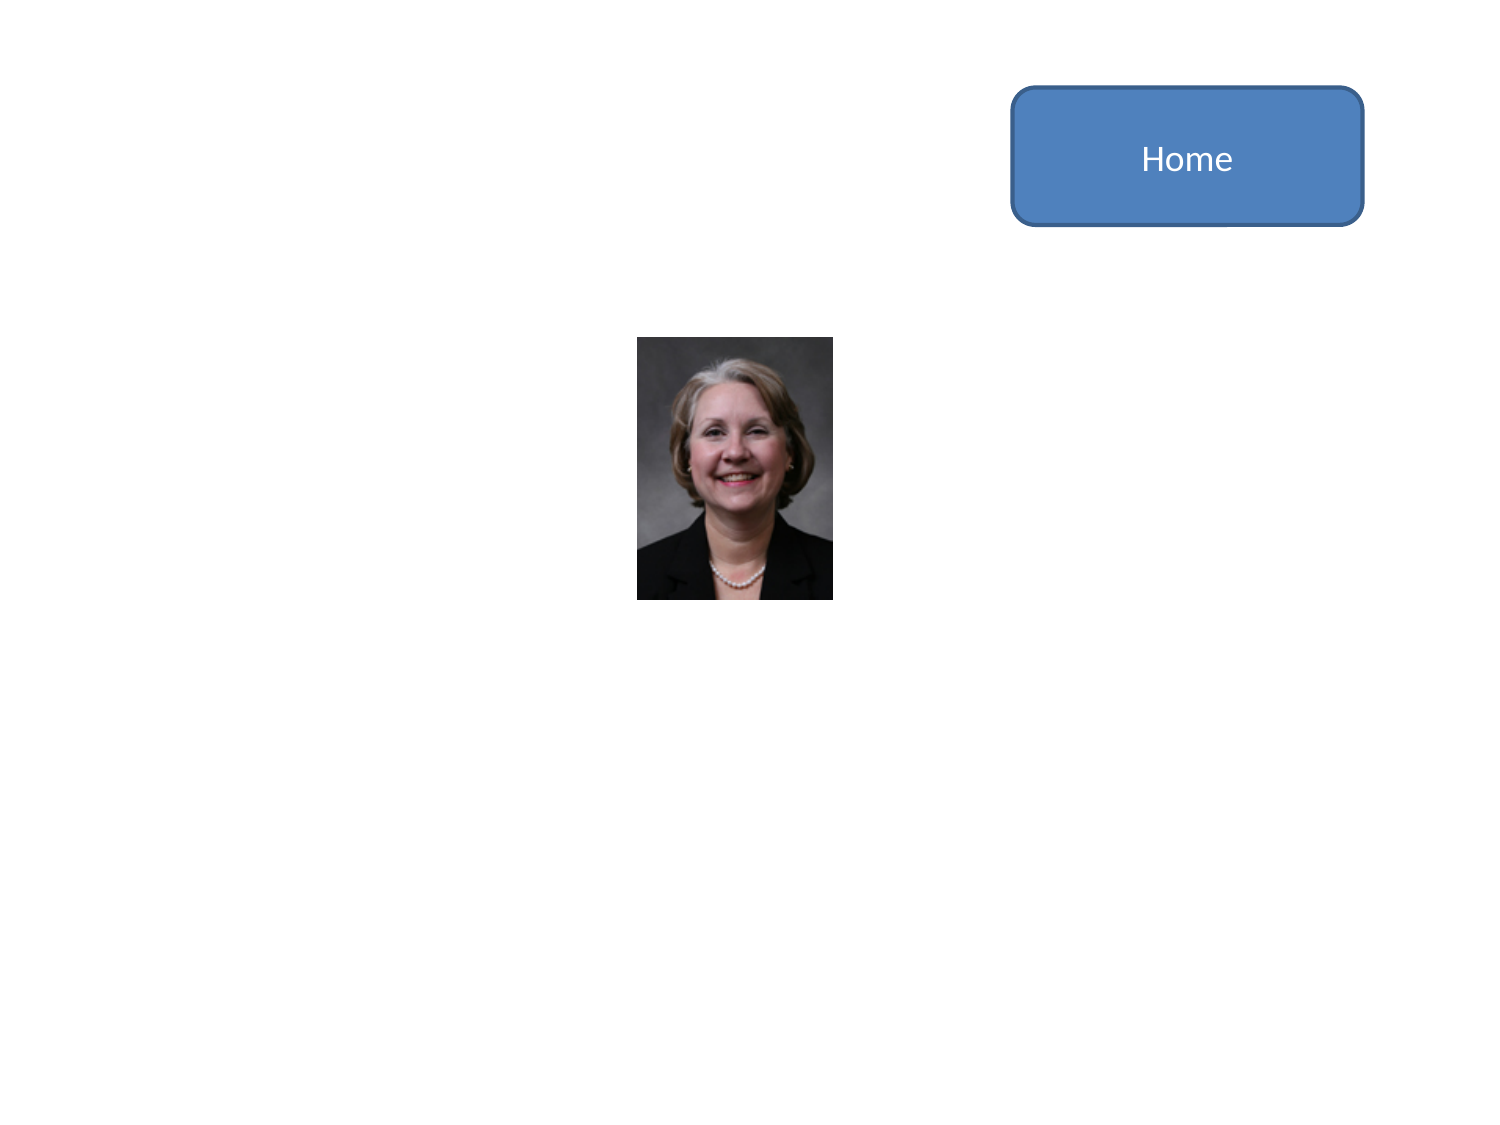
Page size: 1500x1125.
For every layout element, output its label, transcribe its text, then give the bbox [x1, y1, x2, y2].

picture [637, 337, 834, 601]
text_box Home [1010, 85, 1365, 228]
